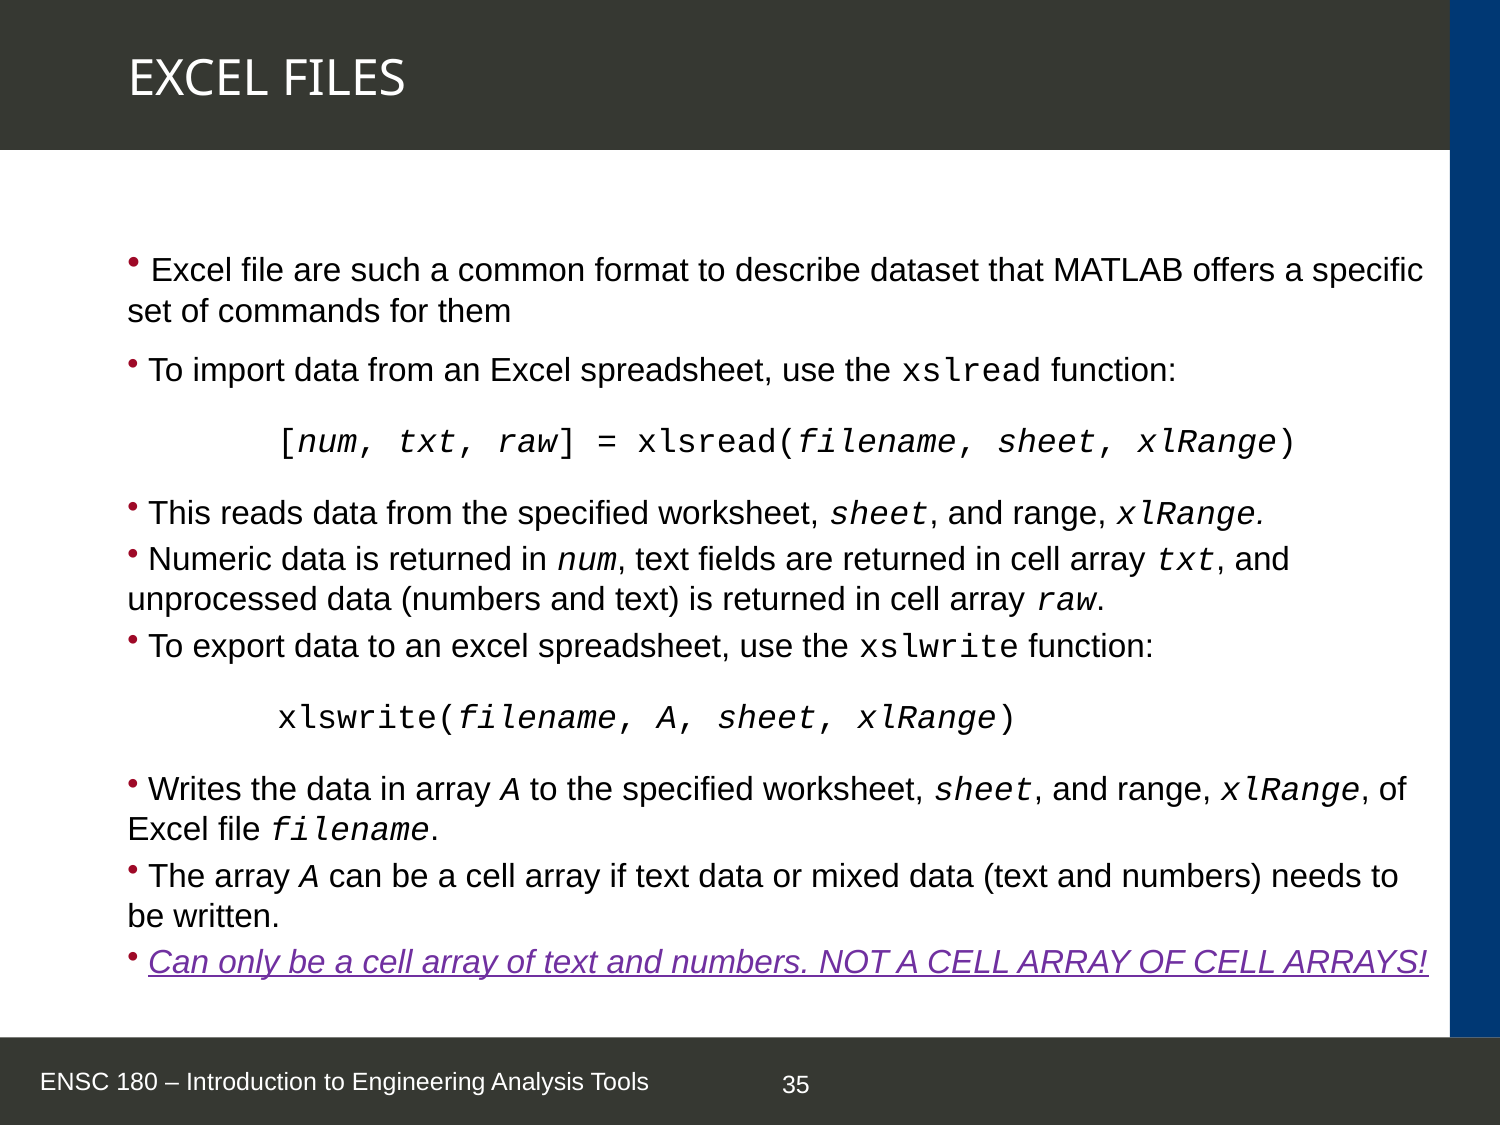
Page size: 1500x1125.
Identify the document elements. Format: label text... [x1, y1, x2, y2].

footer ENSC 180 – Introduction to Engineering Analysis Tools [24, 1057, 740, 1113]
title EXCEL FILES [112, 37, 1450, 138]
list Excel file are such a common format to describe dataset that MATLAB offers a specific set of commands for them To import data from an Excel spreadsheet, use the xslread function: [num, txt, raw] = xlsread(filename, sheet, xlRange) This reads data from the specified worksheet, sheet, and range, xlRange. Numeric data is returned in num, text fields are returned in cell array txt, and unprocessed data (numbers and text) is returned in cell array raw. To export data to an excel spreadsheet, use the xslwrite function: xlswrite(filename, A, sheet, xlRange) Writes the data in array A to the specified worksheet, sheet, and range, xlRange, of Excel file filename. The array A can be a cell array if text data or mixed data (text and numbers) needs to be written. Can only be a cell array of text and numbers. NOT A CELL ARRAY OF CELL ARRAYS! [112, 236, 1450, 1030]
